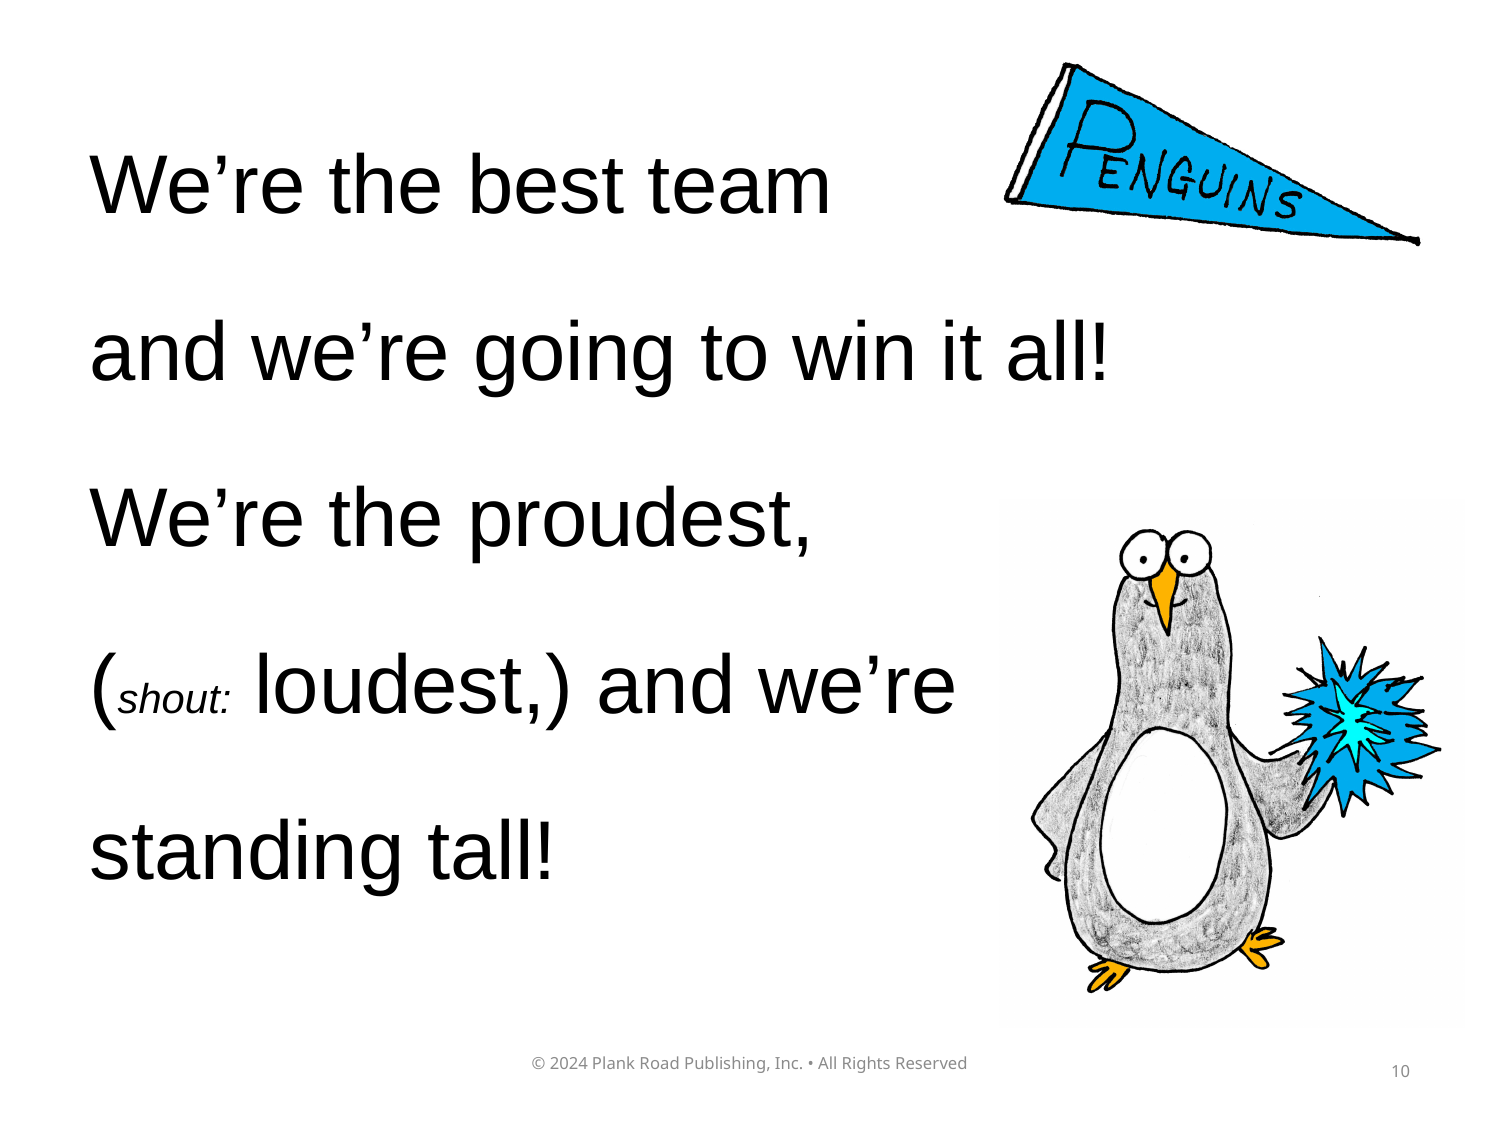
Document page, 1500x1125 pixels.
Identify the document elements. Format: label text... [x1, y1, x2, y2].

picture [999, 498, 1466, 1029]
picture [968, 27, 1477, 389]
list We’re the best team and we’re going to win it all! We’re the proudest, (shout: loudest,) and we’re standing tall! [75, 72, 1425, 1014]
slide_number 10 [1074, 1042, 1425, 1103]
